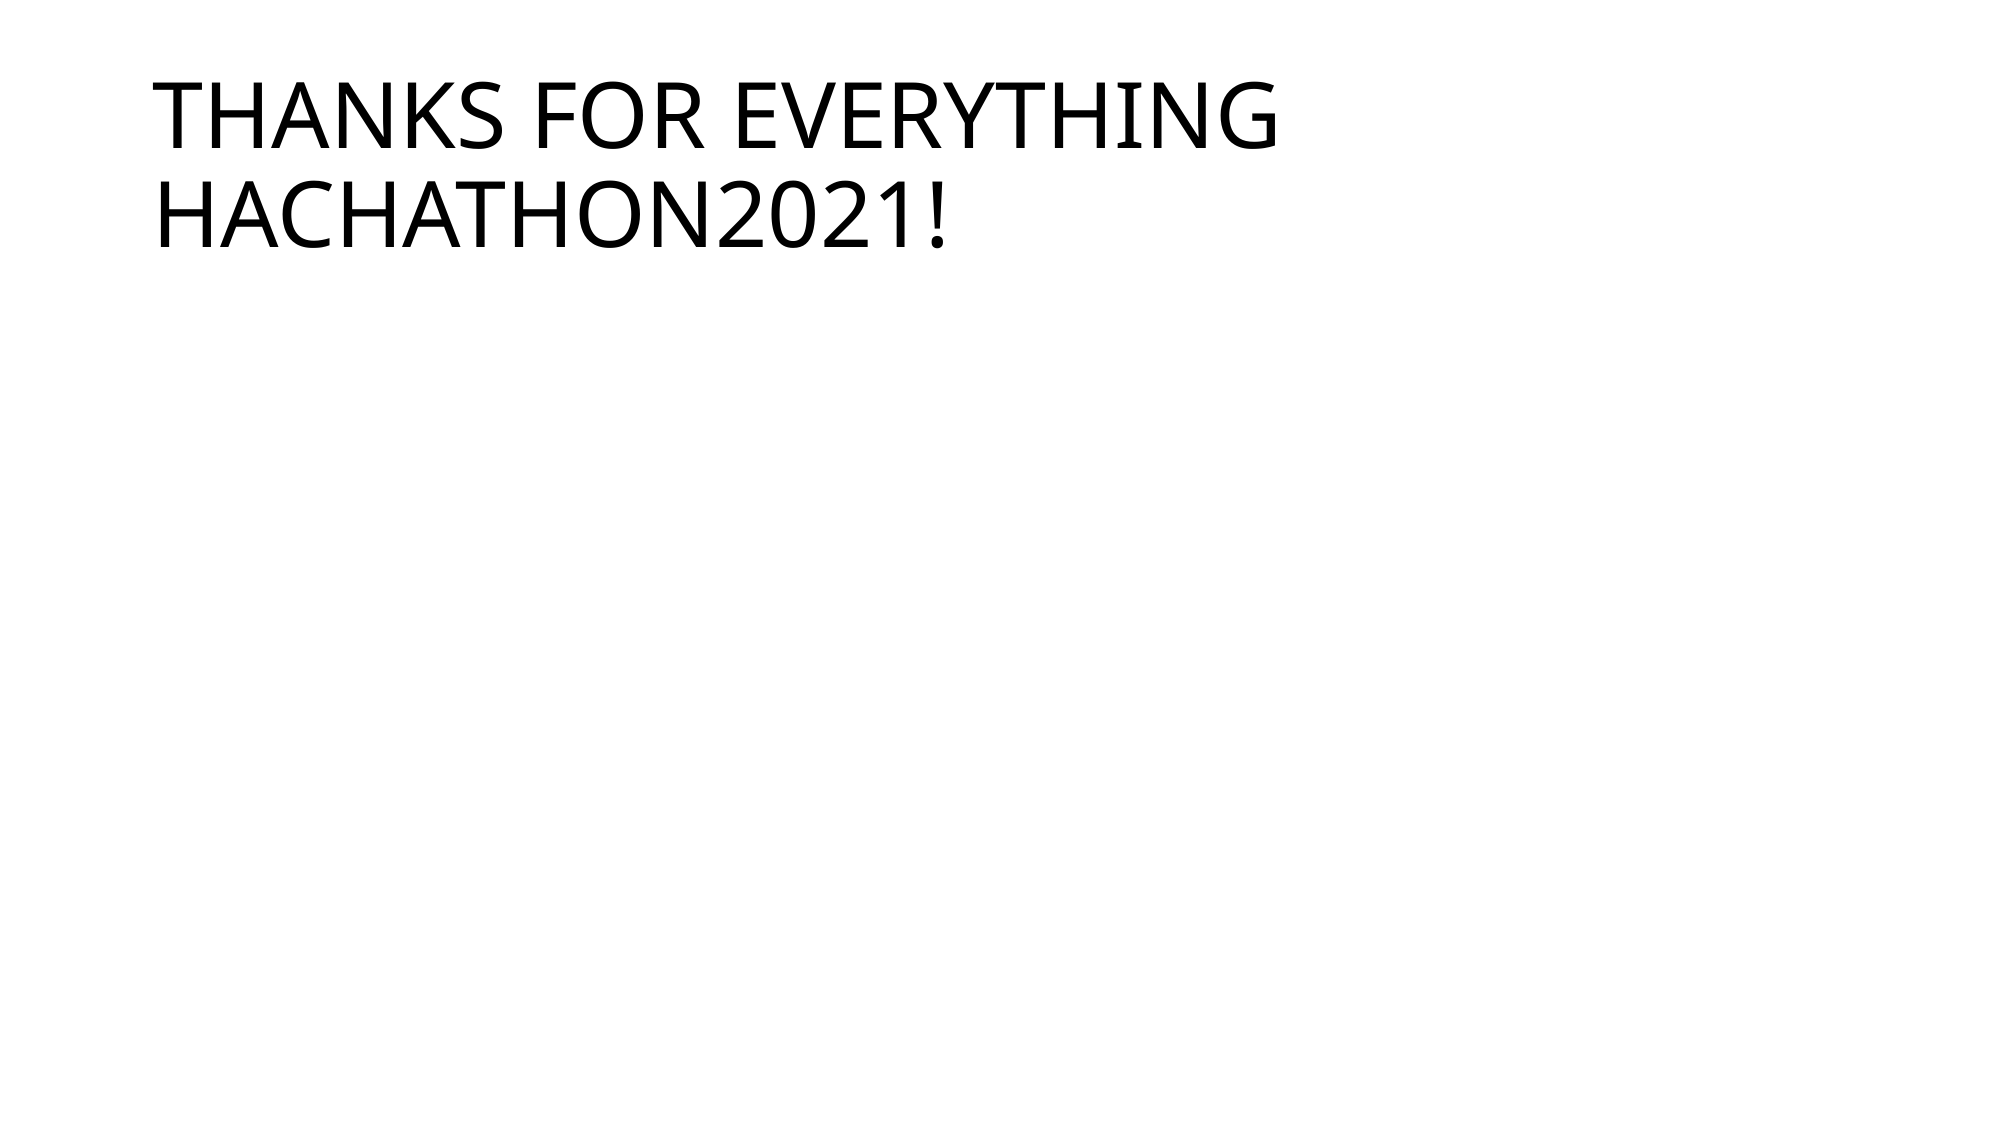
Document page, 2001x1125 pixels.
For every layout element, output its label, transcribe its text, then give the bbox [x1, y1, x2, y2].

title THANKS FOR EVERYTHING HACHATHON2021! [137, 59, 1863, 278]
